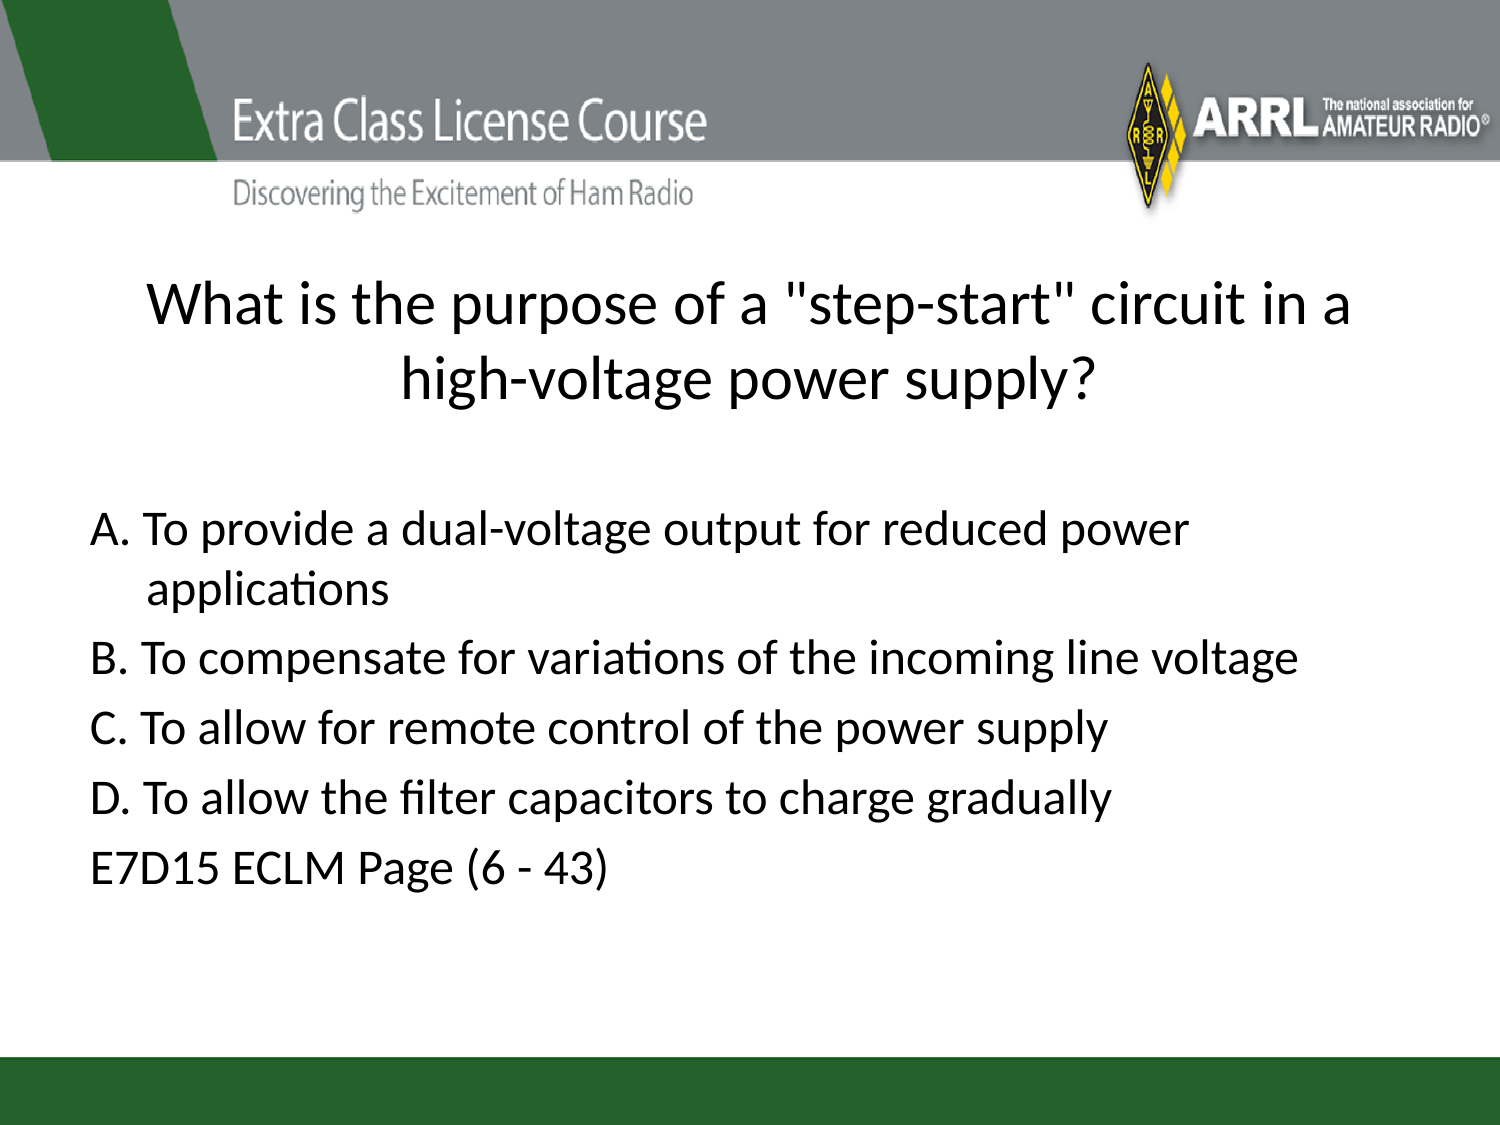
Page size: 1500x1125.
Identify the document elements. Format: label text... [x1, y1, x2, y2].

picture [0, 0, 1500, 1125]
title What is the purpose of a "step-start" circuit in a high-voltage power supply? [75, 254, 1425, 435]
list A. To provide a dual-voltage output for reduced power applications B. To compensate for variations of the incoming line voltage C. To allow for remote control of the power supply D. To allow the filter capacitors to charge gradually E7D15 ECLM Page (6 - 43) [75, 487, 1425, 1005]
